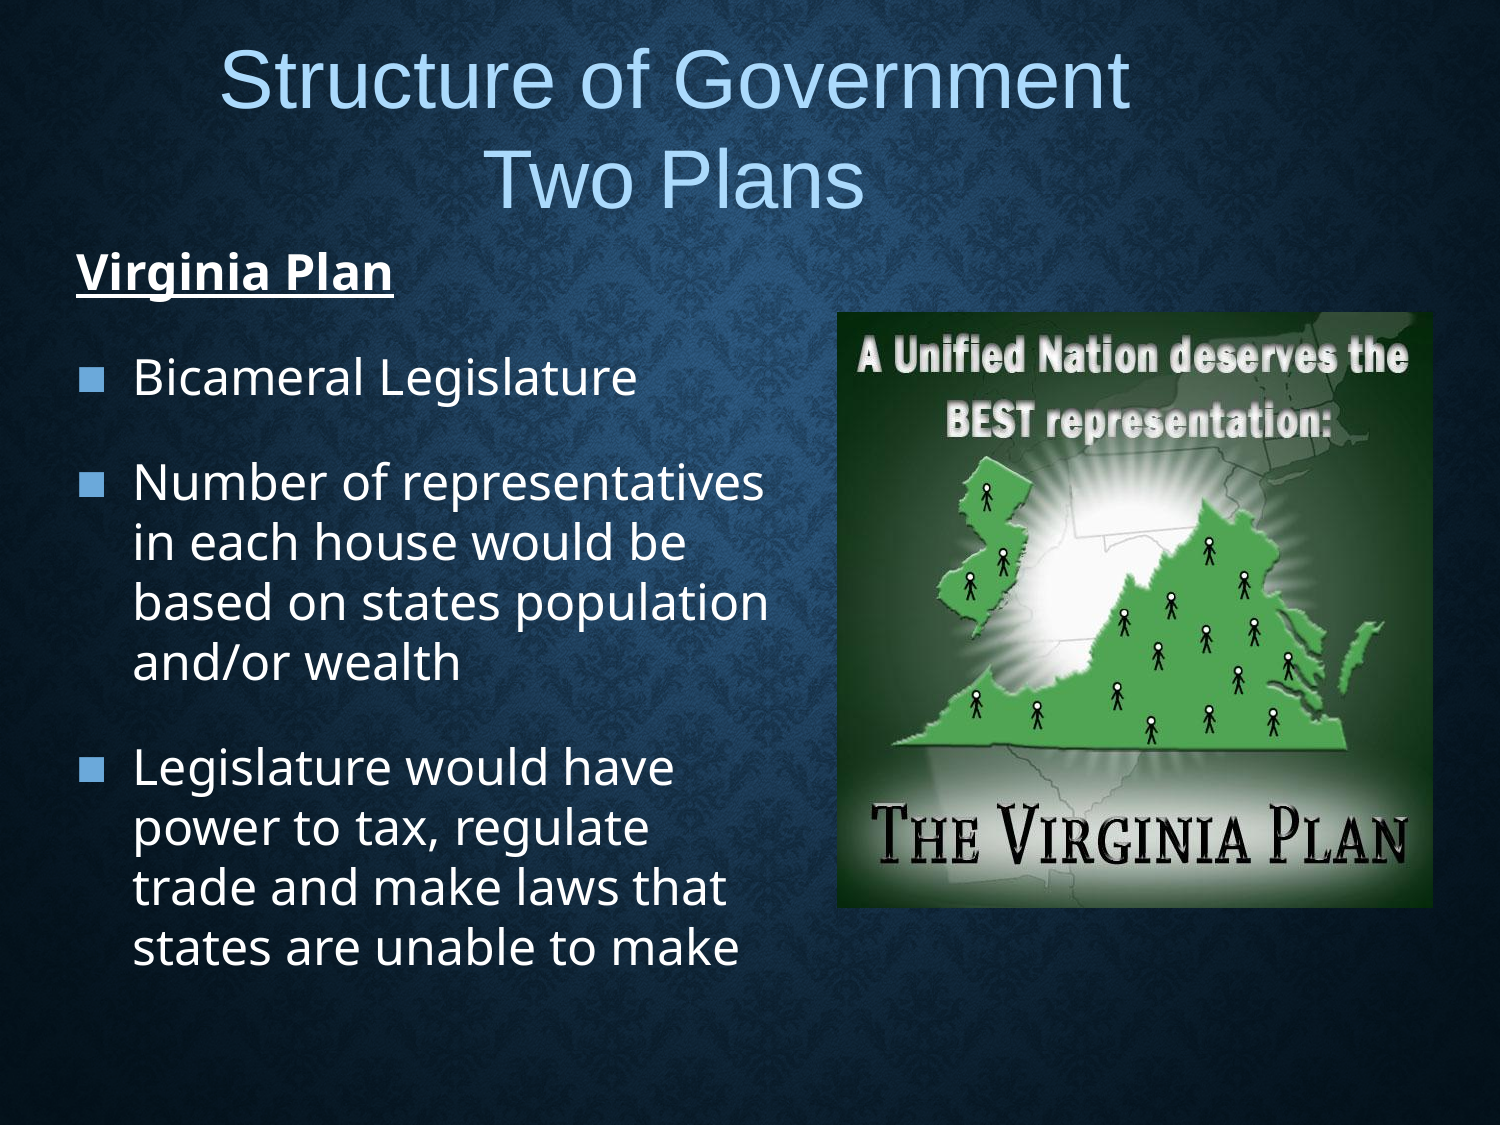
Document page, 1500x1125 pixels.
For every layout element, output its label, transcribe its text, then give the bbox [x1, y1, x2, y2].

title Structure of Government Two Plans [0, 50, 1350, 201]
picture [836, 311, 1434, 909]
list Virginia Plan Bicameral Legislature Number of representatives in each house would be based on states population and/or wealth Legislature would have power to tax, regulate trade and make laws that states are unable to make [61, 233, 787, 1071]
